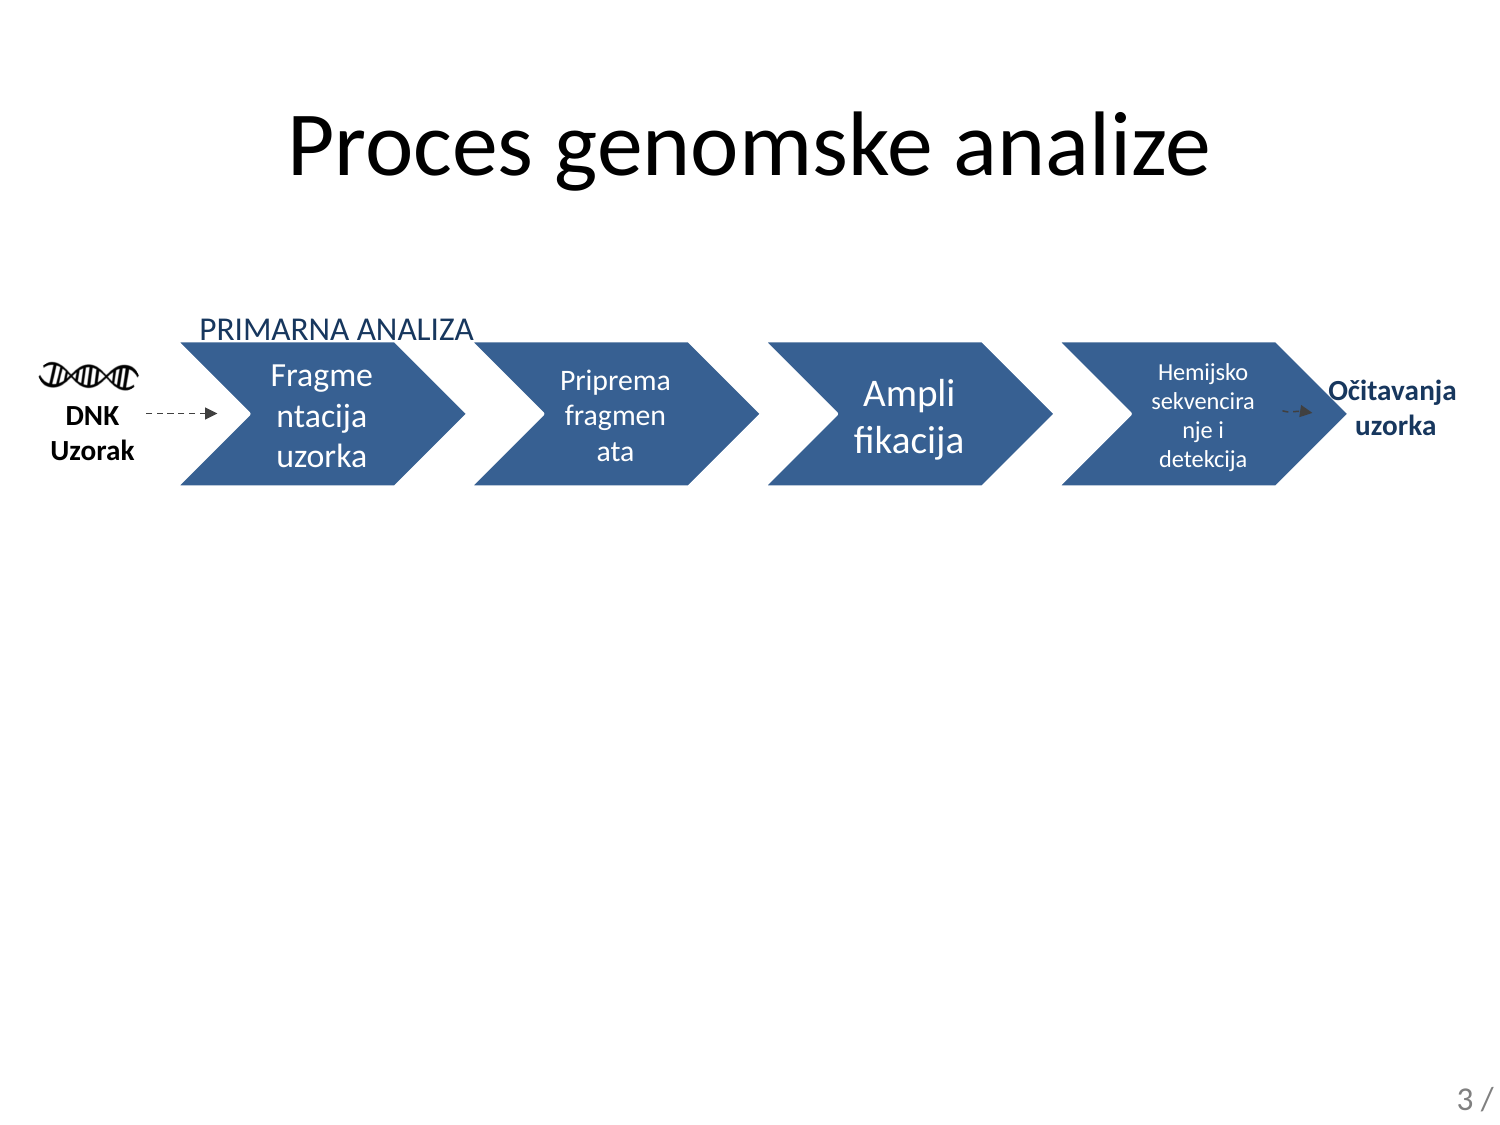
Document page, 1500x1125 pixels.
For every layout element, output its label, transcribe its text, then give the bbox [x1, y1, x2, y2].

text_box DNK Uzorak [35, 389, 150, 474]
picture [35, 327, 142, 409]
title Proces genomske analize [75, 45, 1425, 233]
text_box PRIMARNA ANALIZA [184, 299, 490, 338]
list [174, 340, 1351, 488]
text_box Očitavanja uzorka [1354, 364, 1479, 449]
